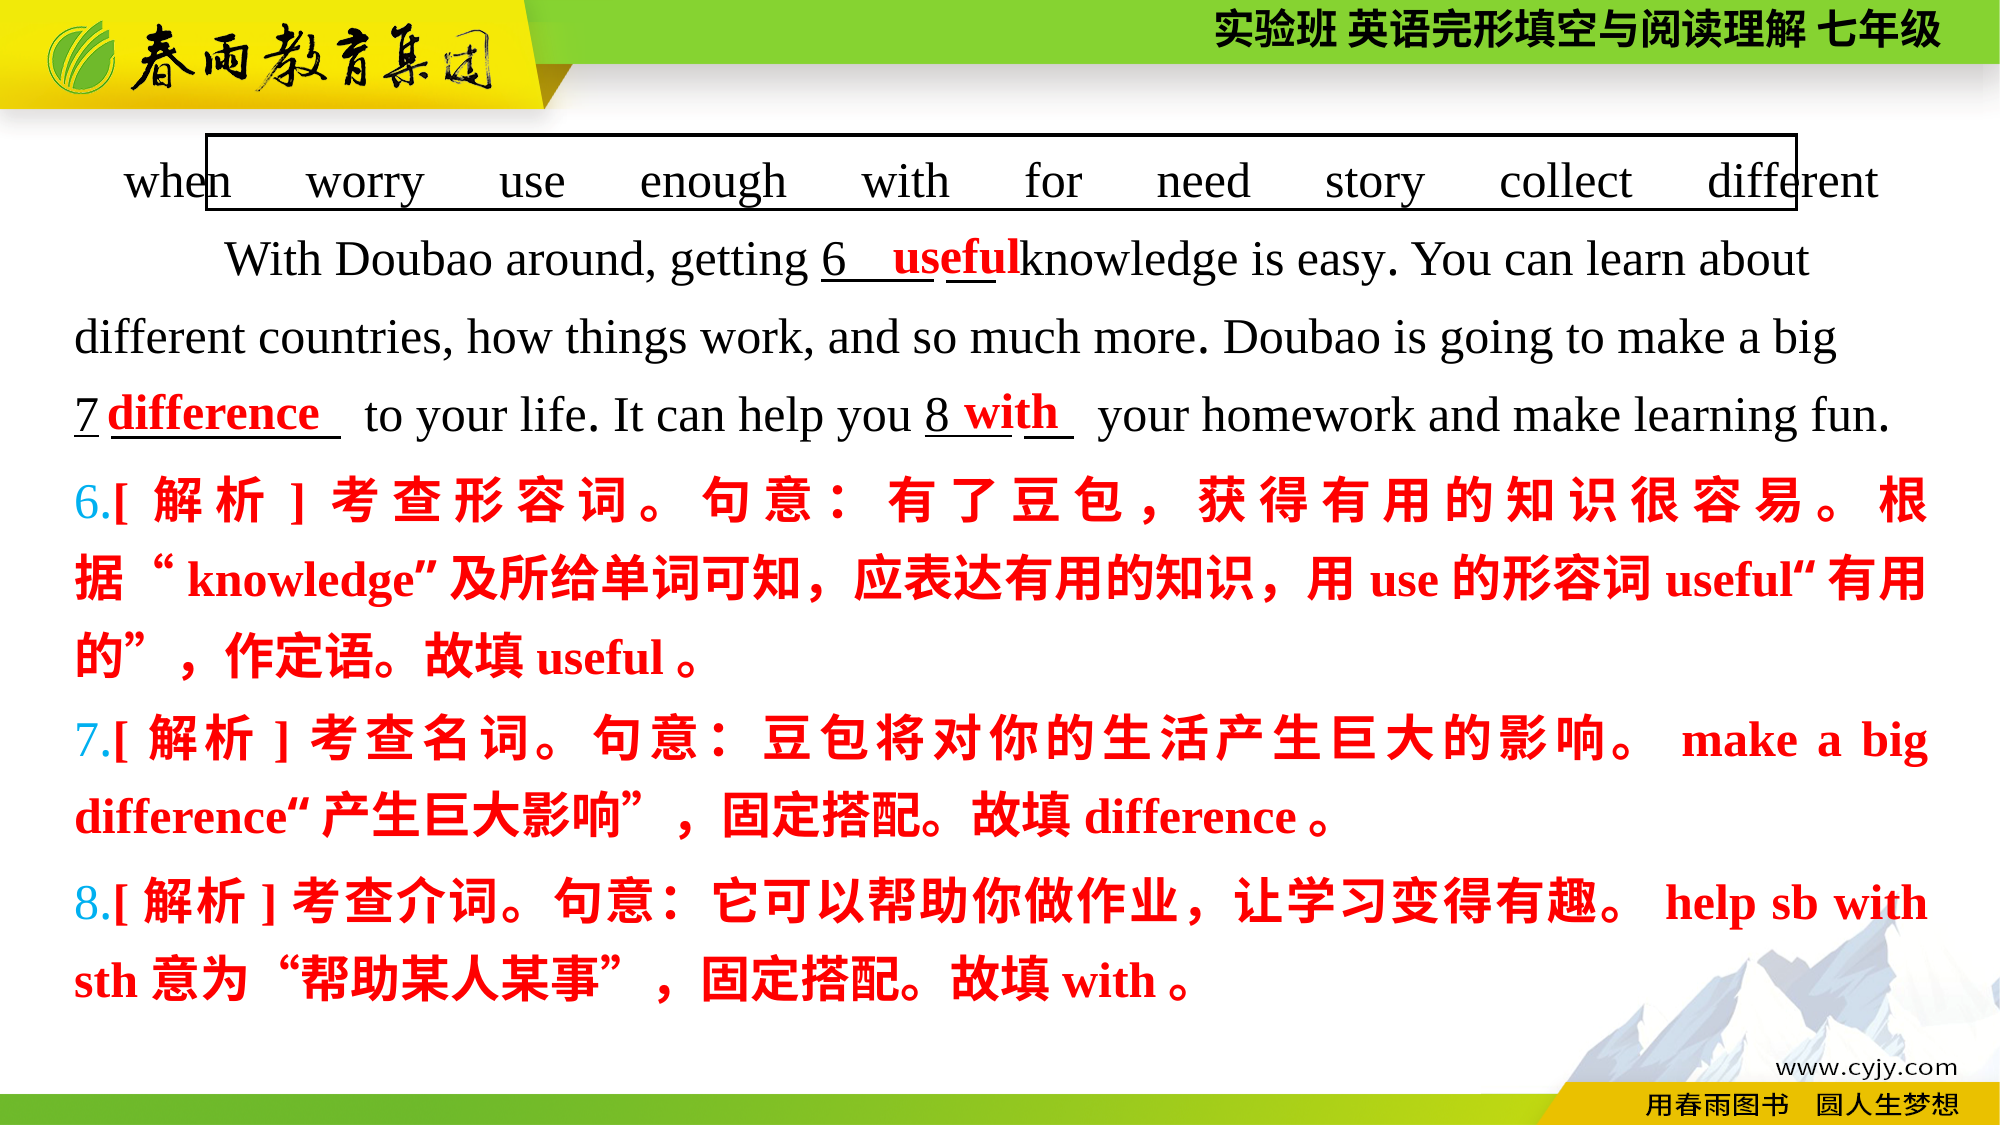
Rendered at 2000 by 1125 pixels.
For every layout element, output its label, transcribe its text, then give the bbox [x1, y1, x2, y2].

text_box 7.[解析]考查名词。句意：豆包将对你的生活产生巨大的影响。make a big difference“产生巨大影响”，固定搭配。故填difference。 [59, 680, 1944, 844]
text_box 6.[解析]考查形容词。句意：有了豆包，获得有用的知识很容易。根据“knowledge”及所给单词可知，应表达有用的知识，用use的形容词useful“有用的”，作定语。故填useful。 [59, 442, 1944, 680]
list when worry use enough with for need story collect different With Doubao around, getting 6 knowledge is easy. You can learn about different countries, how things work, and so much more. Doubao is going to make a big 7 to your life. It can help you 8 your homework and make learning fun. [59, 122, 1944, 442]
text_box with [949, 353, 1074, 442]
text_box [206, 135, 1797, 210]
text_box 8.[解析]考查介词。句意：它可以帮助你做作业，让学习变得有趣。help sb with sth意为“帮助某人某事”，固定搭配。故填with。 [59, 844, 1944, 1016]
text_box difference [92, 354, 336, 442]
picture [0, 0, 2000, 1125]
text_box useful [878, 197, 1036, 291]
